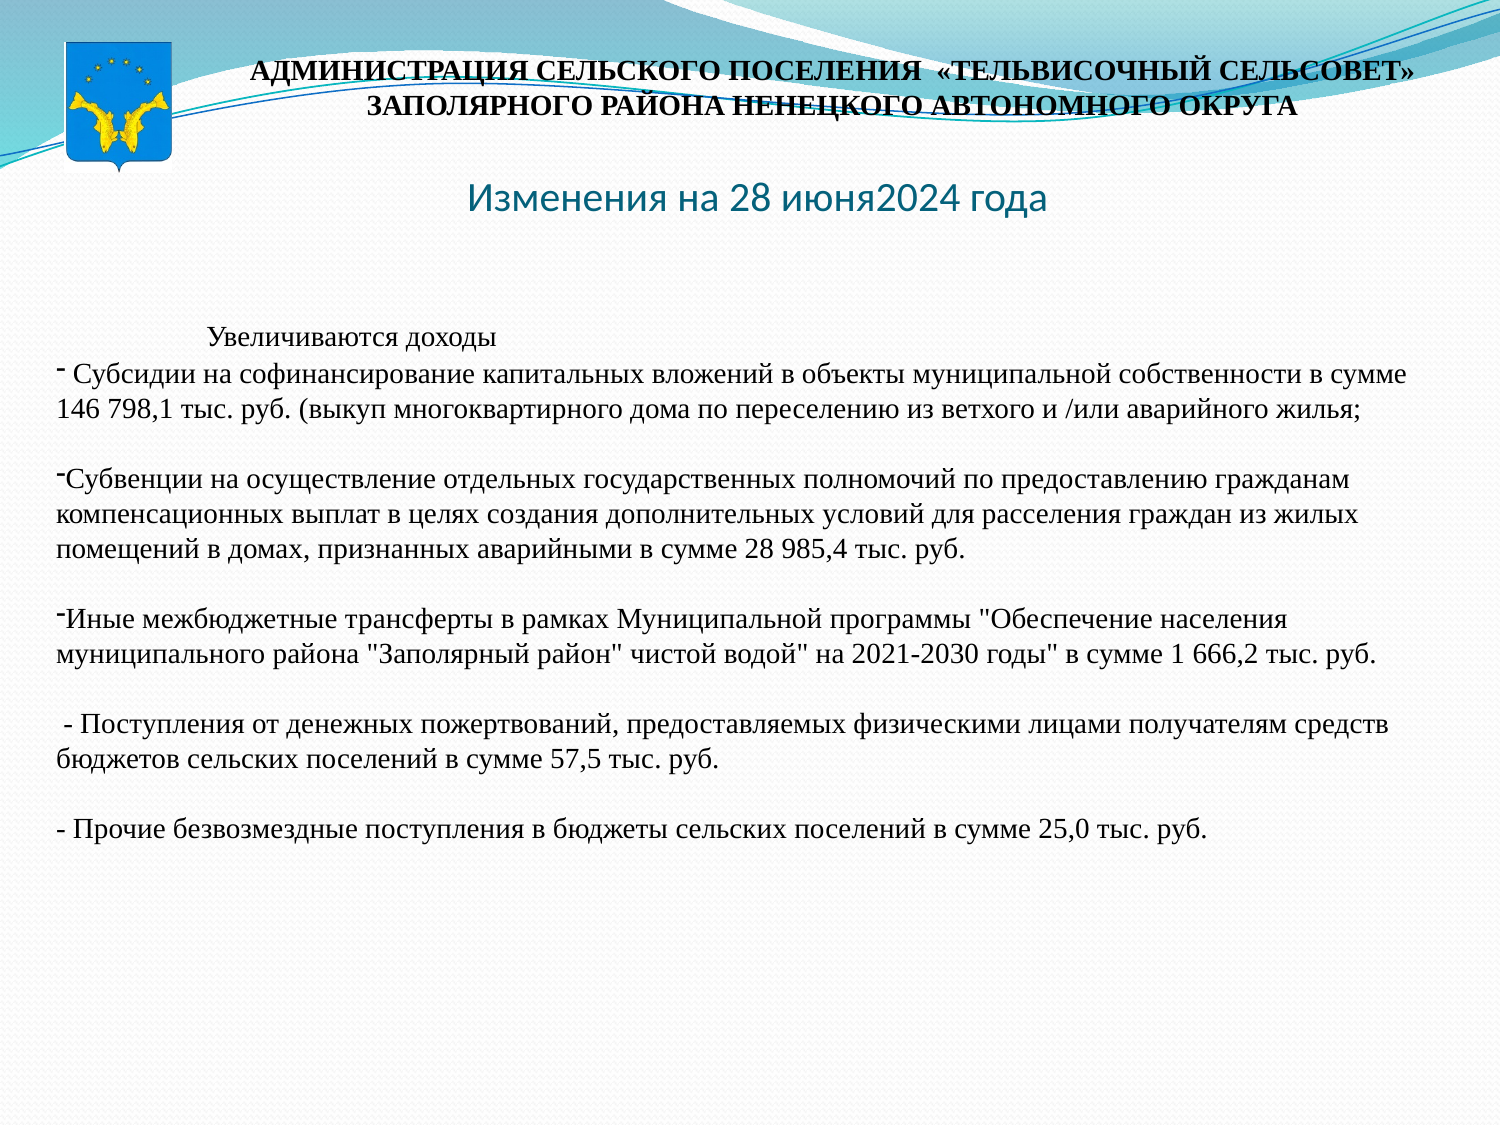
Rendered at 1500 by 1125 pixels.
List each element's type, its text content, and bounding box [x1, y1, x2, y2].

picture [64, 42, 172, 173]
text_box АДМИНИСТРАЦИЯ СЕЛЬСКОГО ПОСЕЛЕНИЯ «ТЕЛЬВИСОЧНЫЙ СЕЛЬСОВЕТ» ЗАПОЛЯРНОГО РАЙОНА НЕНЕЦКОГО АВТОНОМНОГО ОКРУГА [206, 43, 1459, 129]
title Изменения на 28 июня2024 года [76, 101, 1440, 220]
text_box Увеличиваются доходы Субсидии на софинансирование капитальных вложений в объекты муниципальной собственности в сумме 146 798,1 тыс. руб. (выкуп многоквартирного дома по переселению из ветхого и /или аварийного жилья; Субвенции на осуществление отдельных государственных полномочий по предоставлению гражданам компенсационных выплат в целях создания дополнительных условий для расселения граждан из жилых помещений в домах, признанных аварийными в сумме 28 985,4 тыс. руб. Иные межбюджетные трансферты в рамках Муниципальной программы "Обеспечение населения муниципального района "Заполярный район" чистой водой" на 2021-2030 годы" в сумме 1 666,2 тыс. руб. - Поступления от денежных пожертвований, предоставляемых физическими лицами получателям средств бюджетов сельских поселений в сумме 57,5 тыс. руб. - Прочие безвозмездные поступления в бюджеты сельских поселений в сумме 25,0 тыс. руб. [41, 267, 1471, 887]
